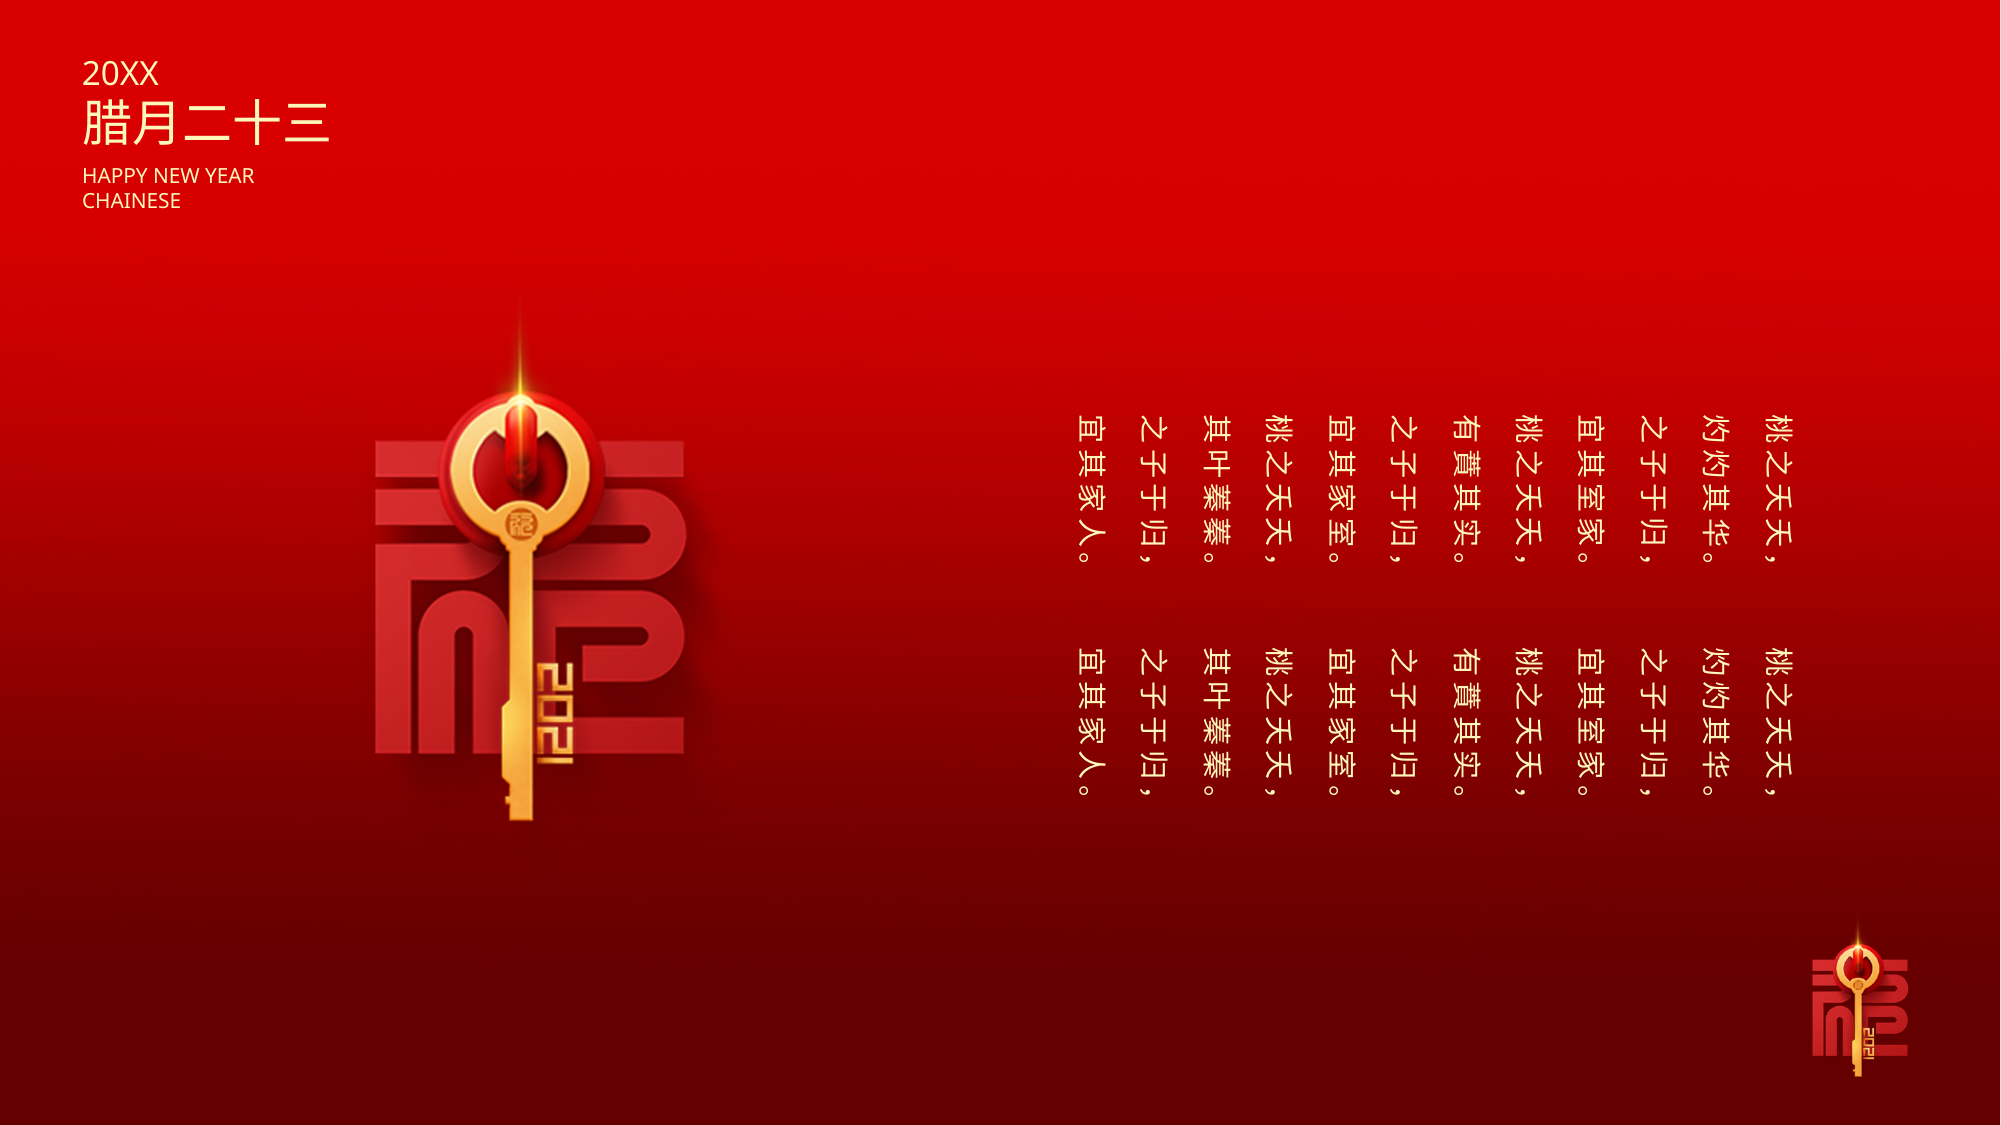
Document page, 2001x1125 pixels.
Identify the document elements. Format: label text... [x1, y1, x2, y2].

picture [0, 0, 2001, 1125]
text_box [66, 44, 373, 221]
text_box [242, 291, 882, 897]
text_box 桃之夭夭，灼灼其华。之子于归，宜其室家。 桃之夭夭，有蕡其实。之子于归，宜其家室。 桃之夭夭，其叶蓁蓁。之子于归，宜其家人。 [1044, 632, 1833, 800]
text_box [1771, 913, 1969, 1100]
text_box 桃之夭夭，灼灼其华。之子于归，宜其室家。 桃之夭夭，有蕡其实。之子于归，宜其家室。 桃之夭夭，其叶蓁蓁。之子于归，宜其家人。 [1044, 400, 1833, 568]
